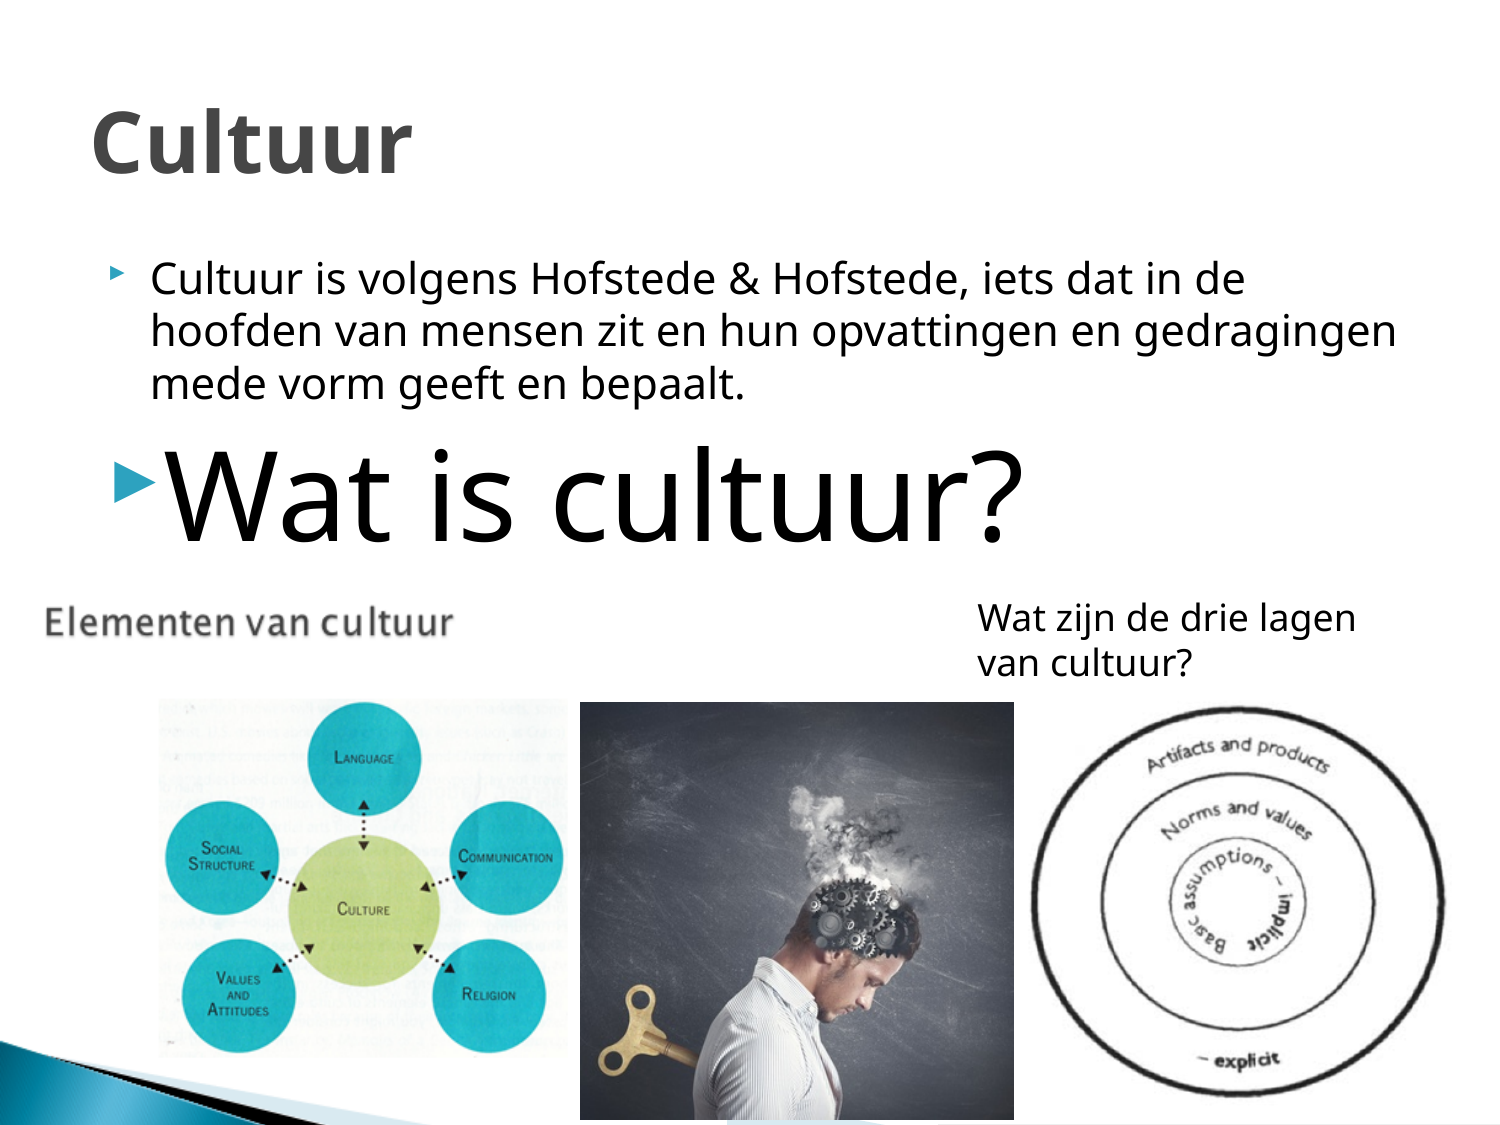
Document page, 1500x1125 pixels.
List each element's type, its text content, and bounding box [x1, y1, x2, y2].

text_box Wat zijn de drie lagen van cultuur? [962, 586, 1436, 691]
list Cultuur is volgens Hofstede & Hofstede, iets dat in de hoofden van mensen zit en hun opvattingen en gedragingen mede vorm geeft en bepaalt. Wat is cultuur? [75, 243, 1425, 701]
title Cultuur [75, 45, 1425, 233]
picture [0, 581, 1500, 1125]
